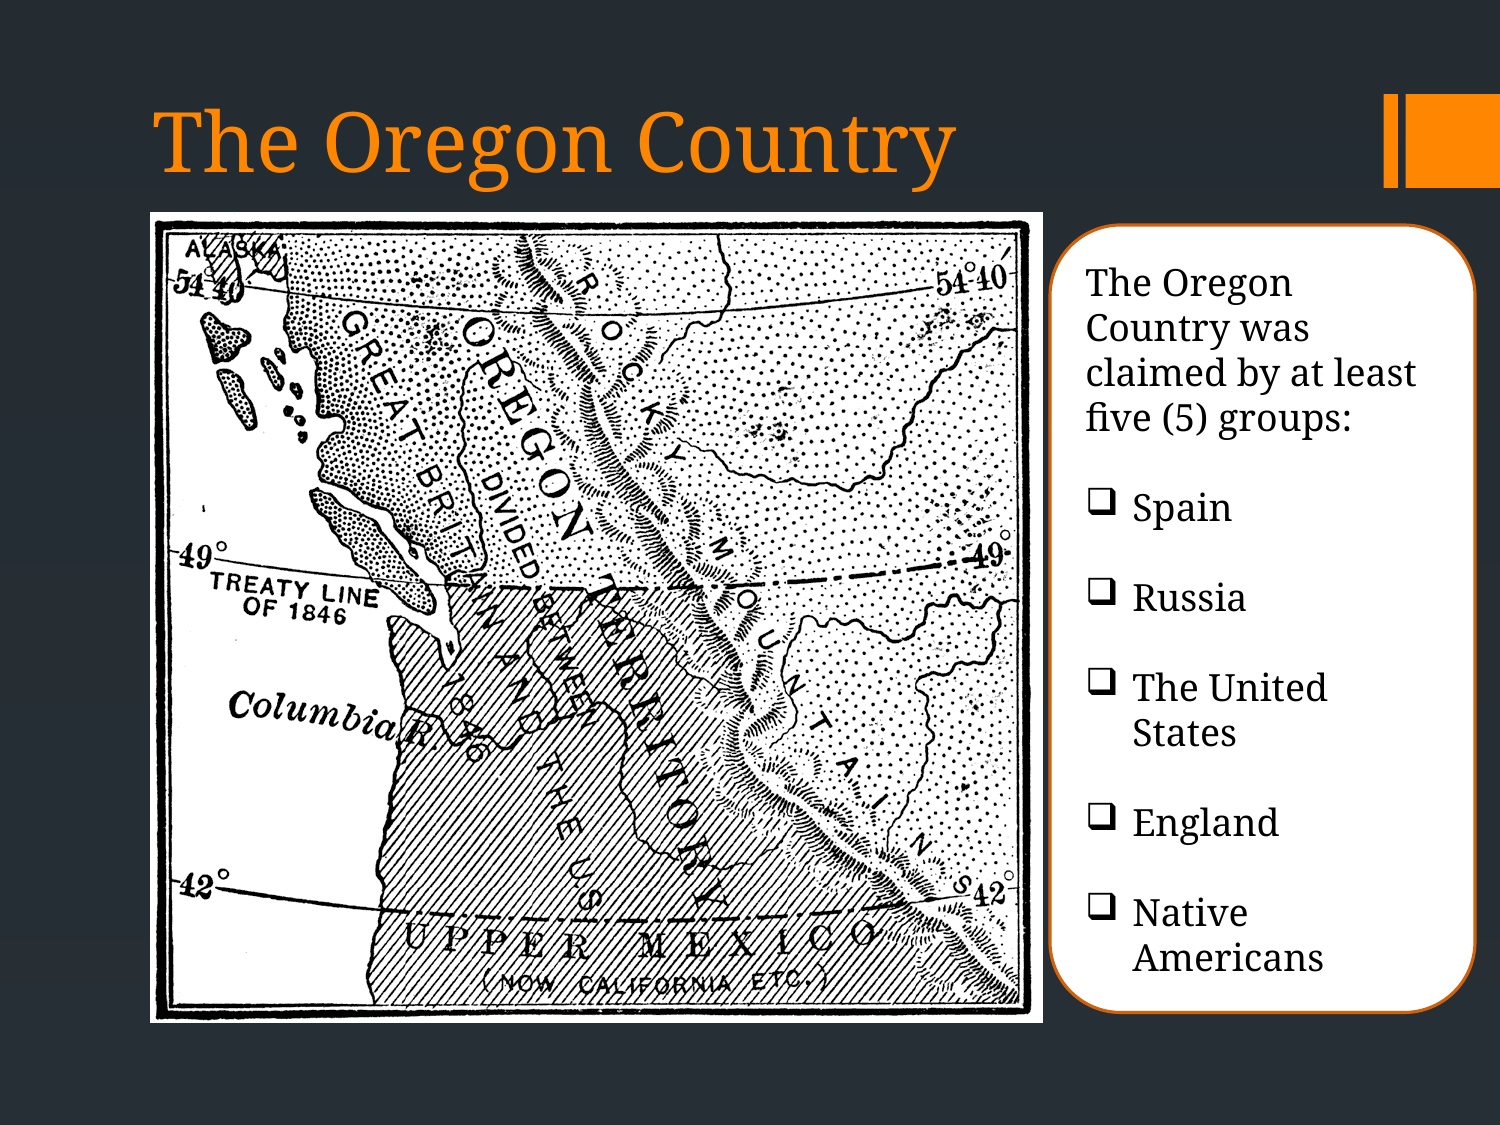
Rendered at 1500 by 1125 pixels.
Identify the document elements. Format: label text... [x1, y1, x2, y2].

text_box The Oregon Country was claimed by at least five (5) groups: Spain Russia The United States England Native Americans [1048, 223, 1477, 1015]
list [149, 211, 1043, 1023]
title The Oregon Country [137, 62, 1338, 197]
